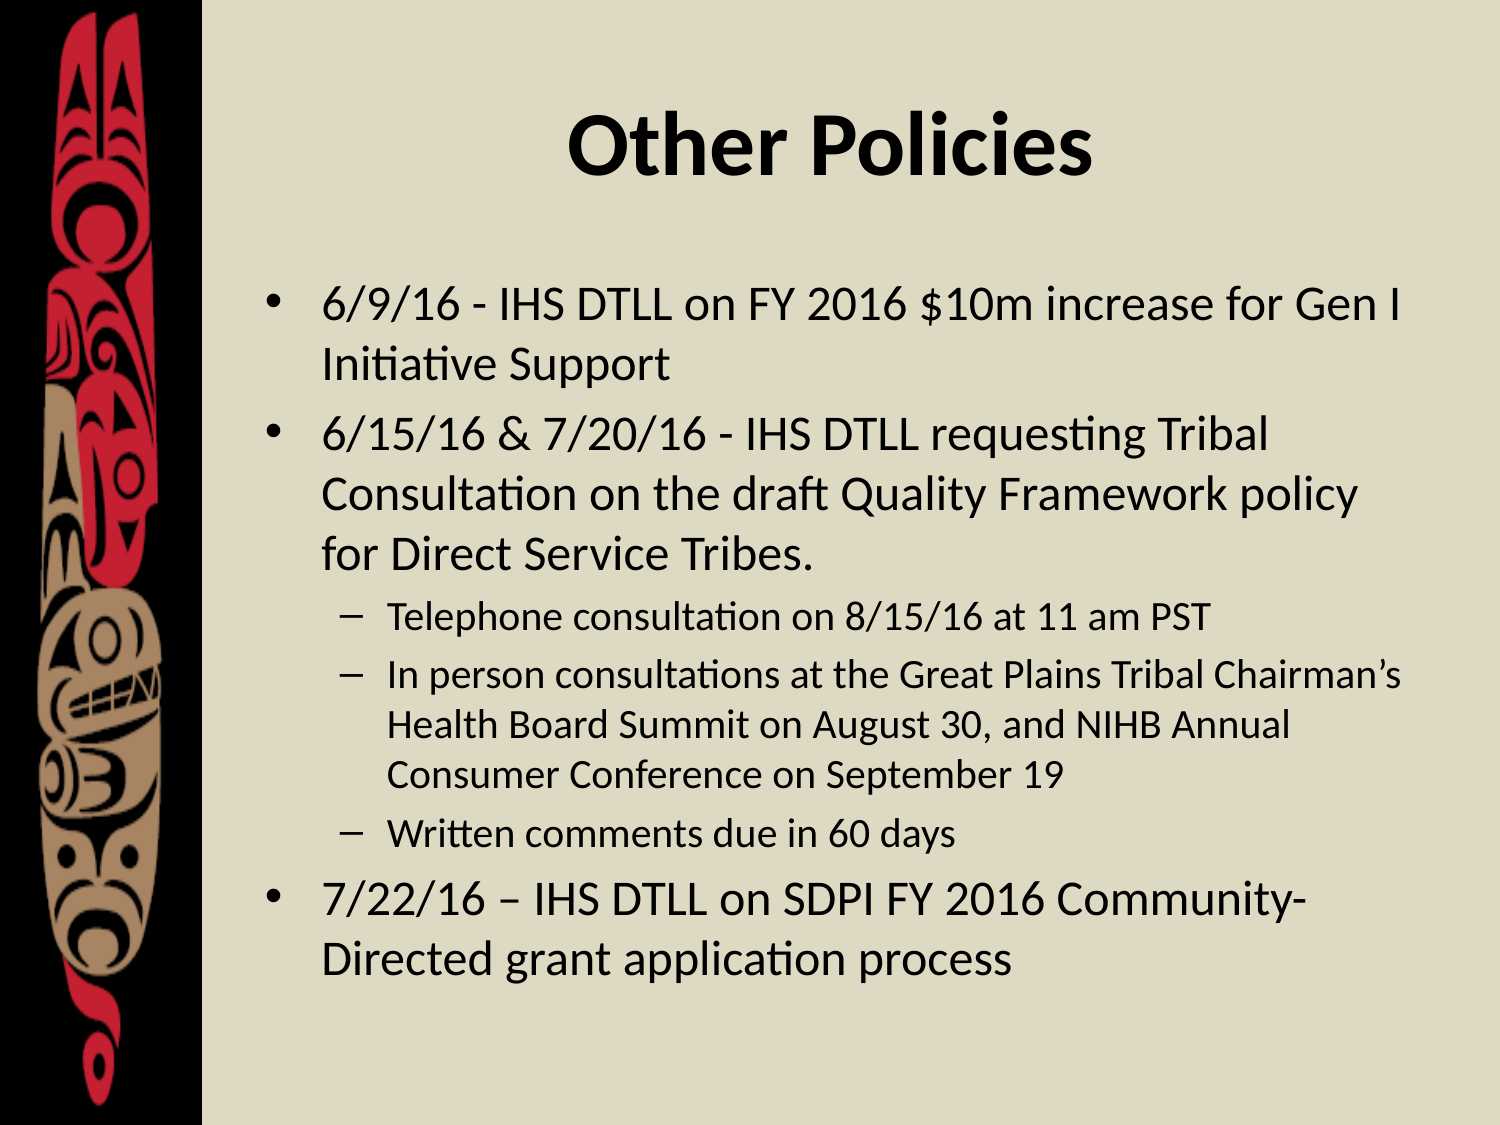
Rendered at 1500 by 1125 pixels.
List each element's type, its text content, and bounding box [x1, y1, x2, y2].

title Other Policies [237, 45, 1425, 233]
picture [0, 0, 202, 1125]
list 6/9/16 - IHS DTLL on FY 2016 $10m increase for Gen I Initiative Support 6/15/16 & 7/20/16 - IHS DTLL requesting Tribal Consultation on the draft Quality Framework policy for Direct Service Tribes. Telephone consultation on 8/15/16 at 11 am PST In person consultations at the Great Plains Tribal Chairman’s Health Board Summit on August 30, and NIHB Annual Consumer Conference on September 19 Written comments due in 60 days 7/22/16 – IHS DTLL on SDPI FY 2016 Community-Directed grant application process [249, 262, 1425, 1063]
